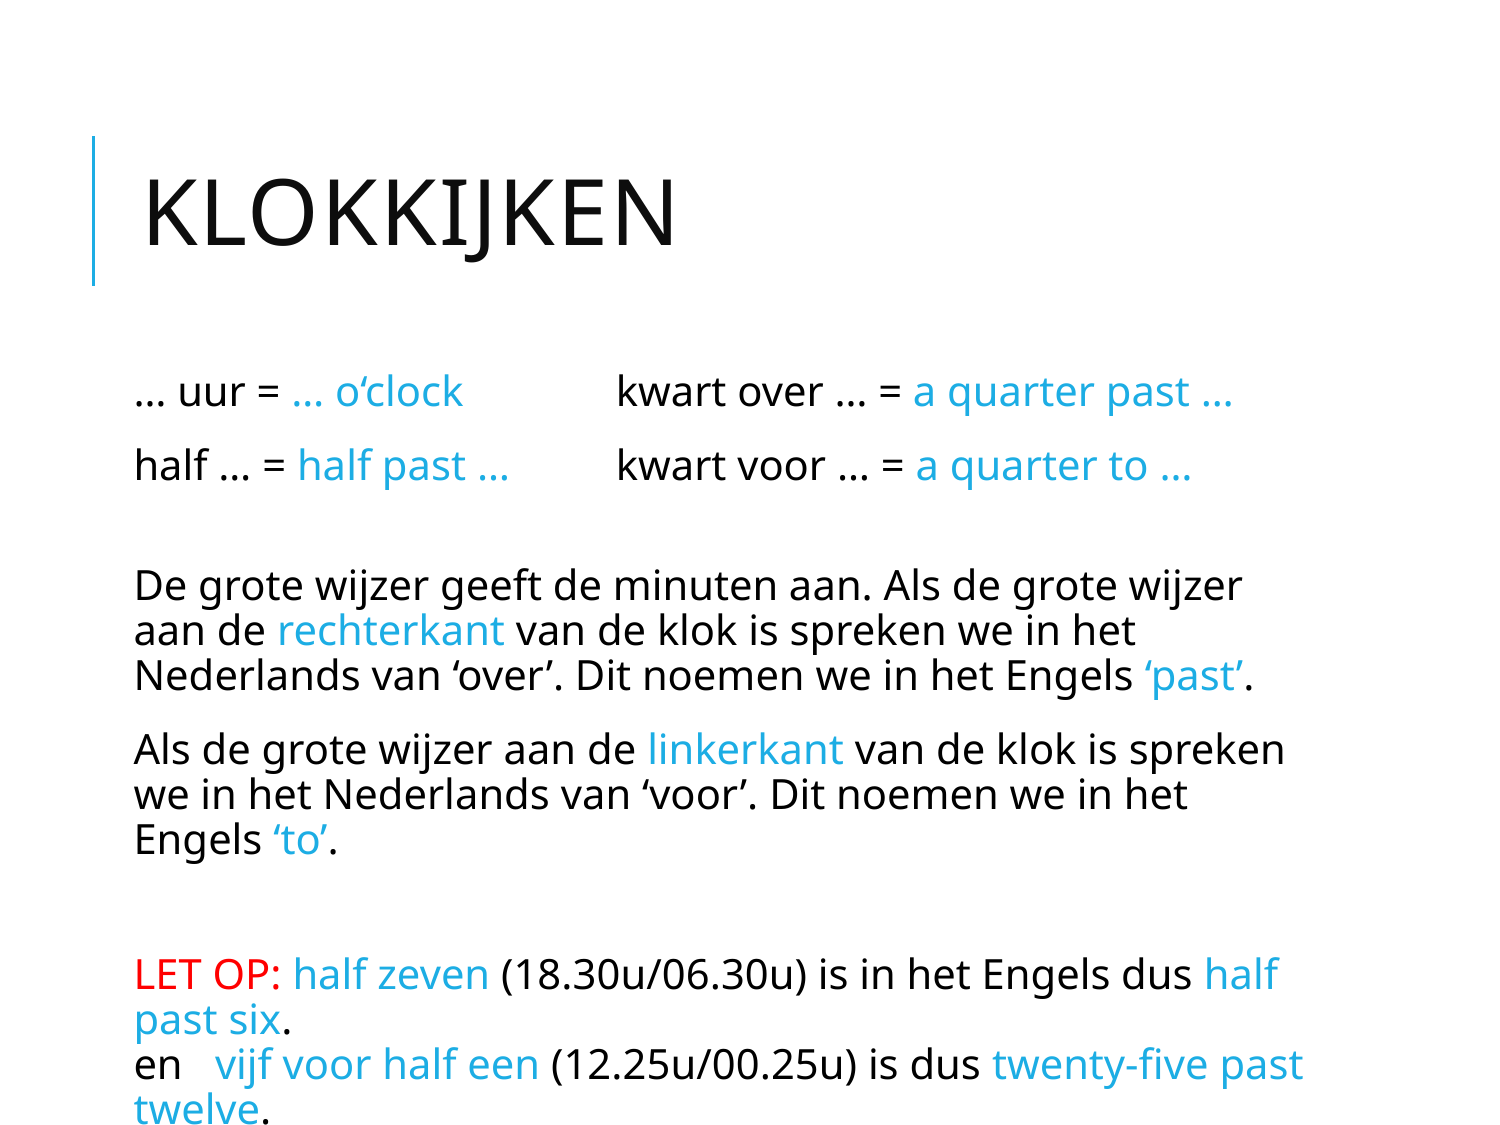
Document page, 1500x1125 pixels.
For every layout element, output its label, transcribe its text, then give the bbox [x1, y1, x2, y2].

title klokkijken [126, 96, 1322, 342]
list … uur = … o‘clock kwart over … = a quarter past … half … = half past … kwart voor … = a quarter to … De grote wijzer geeft de minuten aan. Als de grote wijzer aan de rechterkant van de klok is spreken we in het Nederlands van ‘over’. Dit noemen we in het Engels ‘past’. Als de grote wijzer aan de linkerkant van de klok is spreken we in het Nederlands van ‘voor’. Dit noemen we in het Engels ‘to’. LET OP: half zeven (18.30u/06.30u) is in het Engels dus half past six. en vijf voor half een (12.25u/00.25u) is dus twenty-five past twelve. [126, 363, 1322, 1024]
